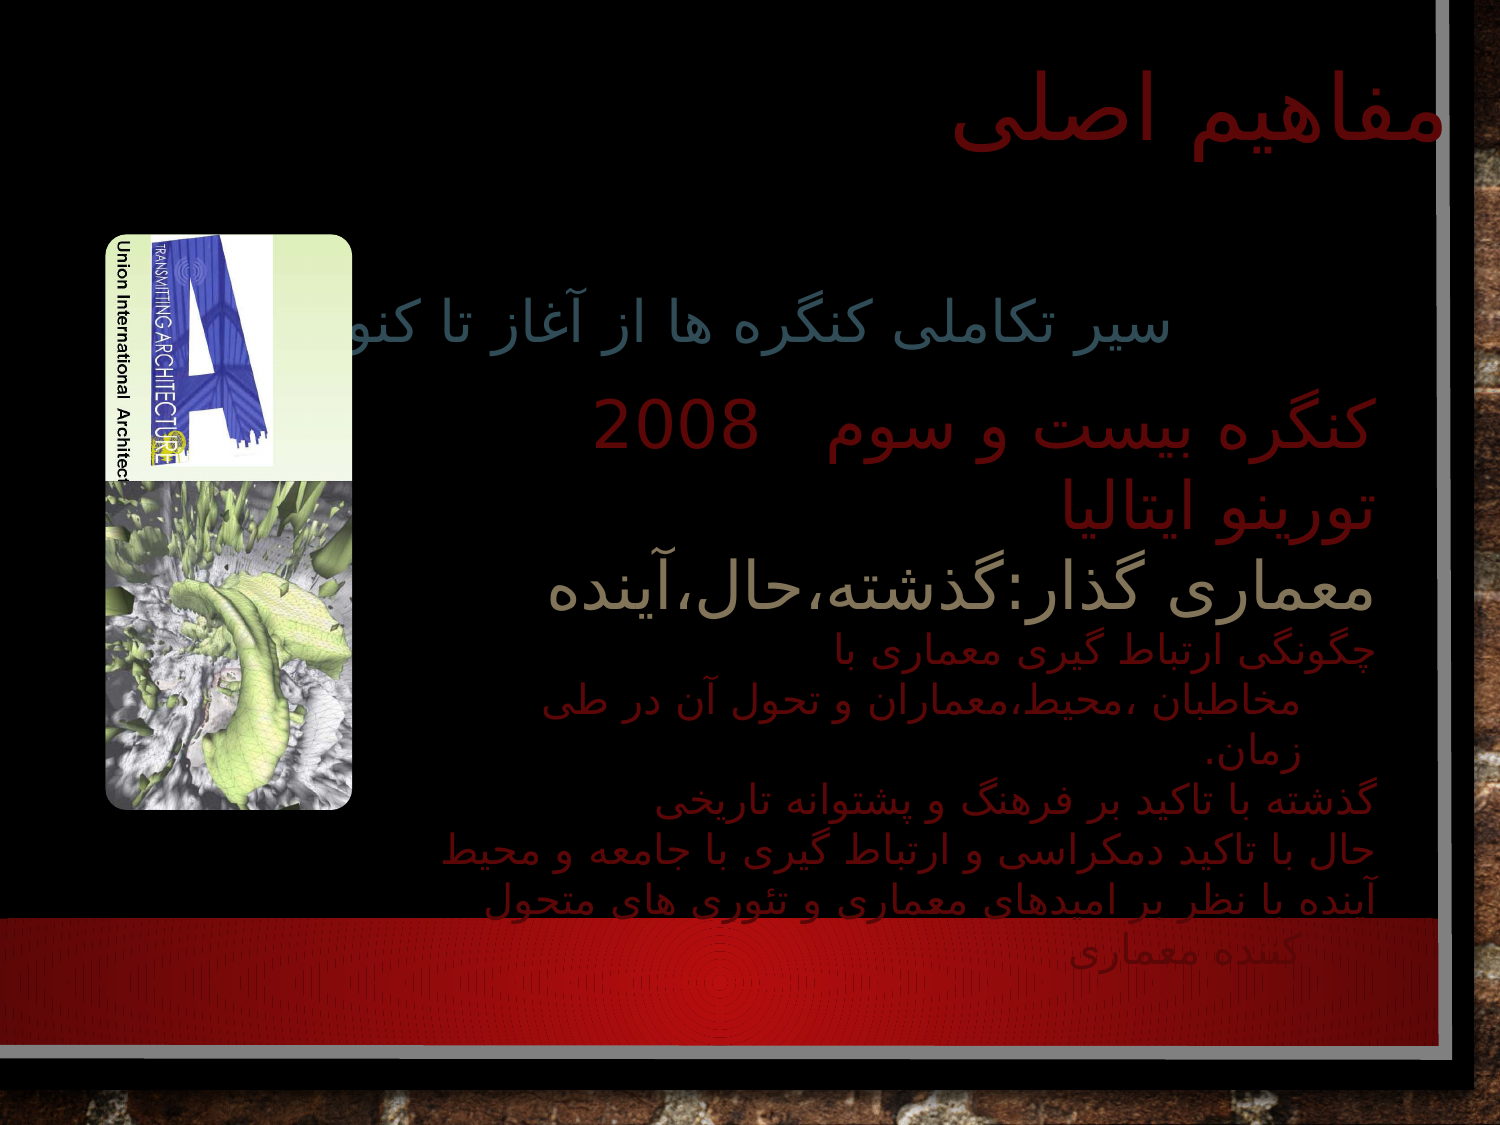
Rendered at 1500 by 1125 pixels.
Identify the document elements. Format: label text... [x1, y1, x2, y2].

picture [105, 234, 353, 811]
picture [0, 0, 1500, 1125]
text_box کنگره بیست و سوم 2008 تورینو ایتالیا معماری گذار:گذشته،حال،آینده چگونگی ارتباط گیری معماری با مخاطبان ،محیط،معماران و تحول آن در طی زمان. گذشته با تاکید بر فرهنگ و پشتوانه تاریخی حال با تاکید دمکراسی و ارتباط گیری با جامعه و محیط آینده با نظر بر امیدهای معماری و تئوری های متحول کننده معماری [433, 374, 1438, 1095]
list سیر تکاملی کنگره ها از آغاز تا کنون [353, 262, 1425, 400]
title مفاهیم اصلی [171, 0, 1451, 161]
